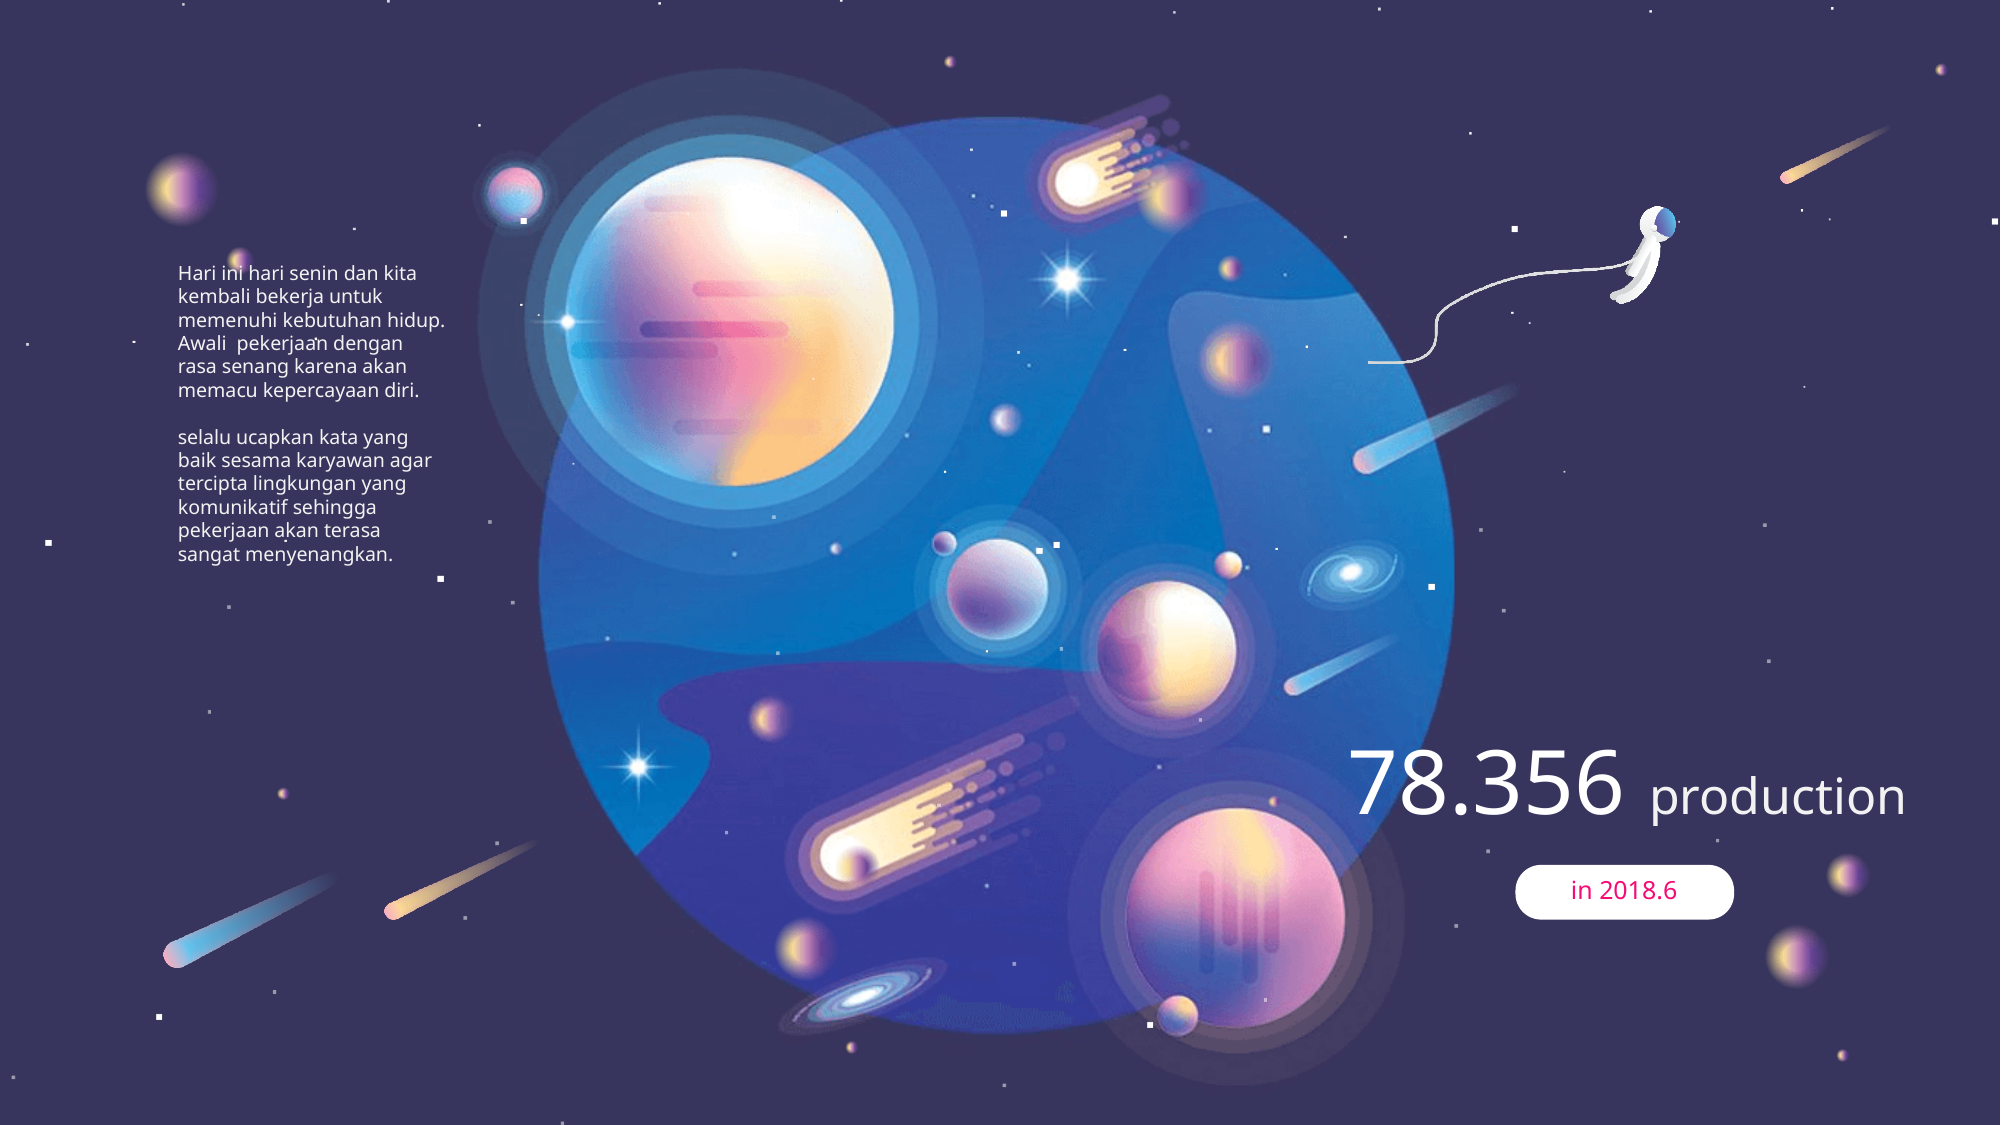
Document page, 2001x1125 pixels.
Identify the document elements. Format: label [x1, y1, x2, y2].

text_box [1338, 717, 1917, 920]
picture [0, 0, 2000, 1125]
